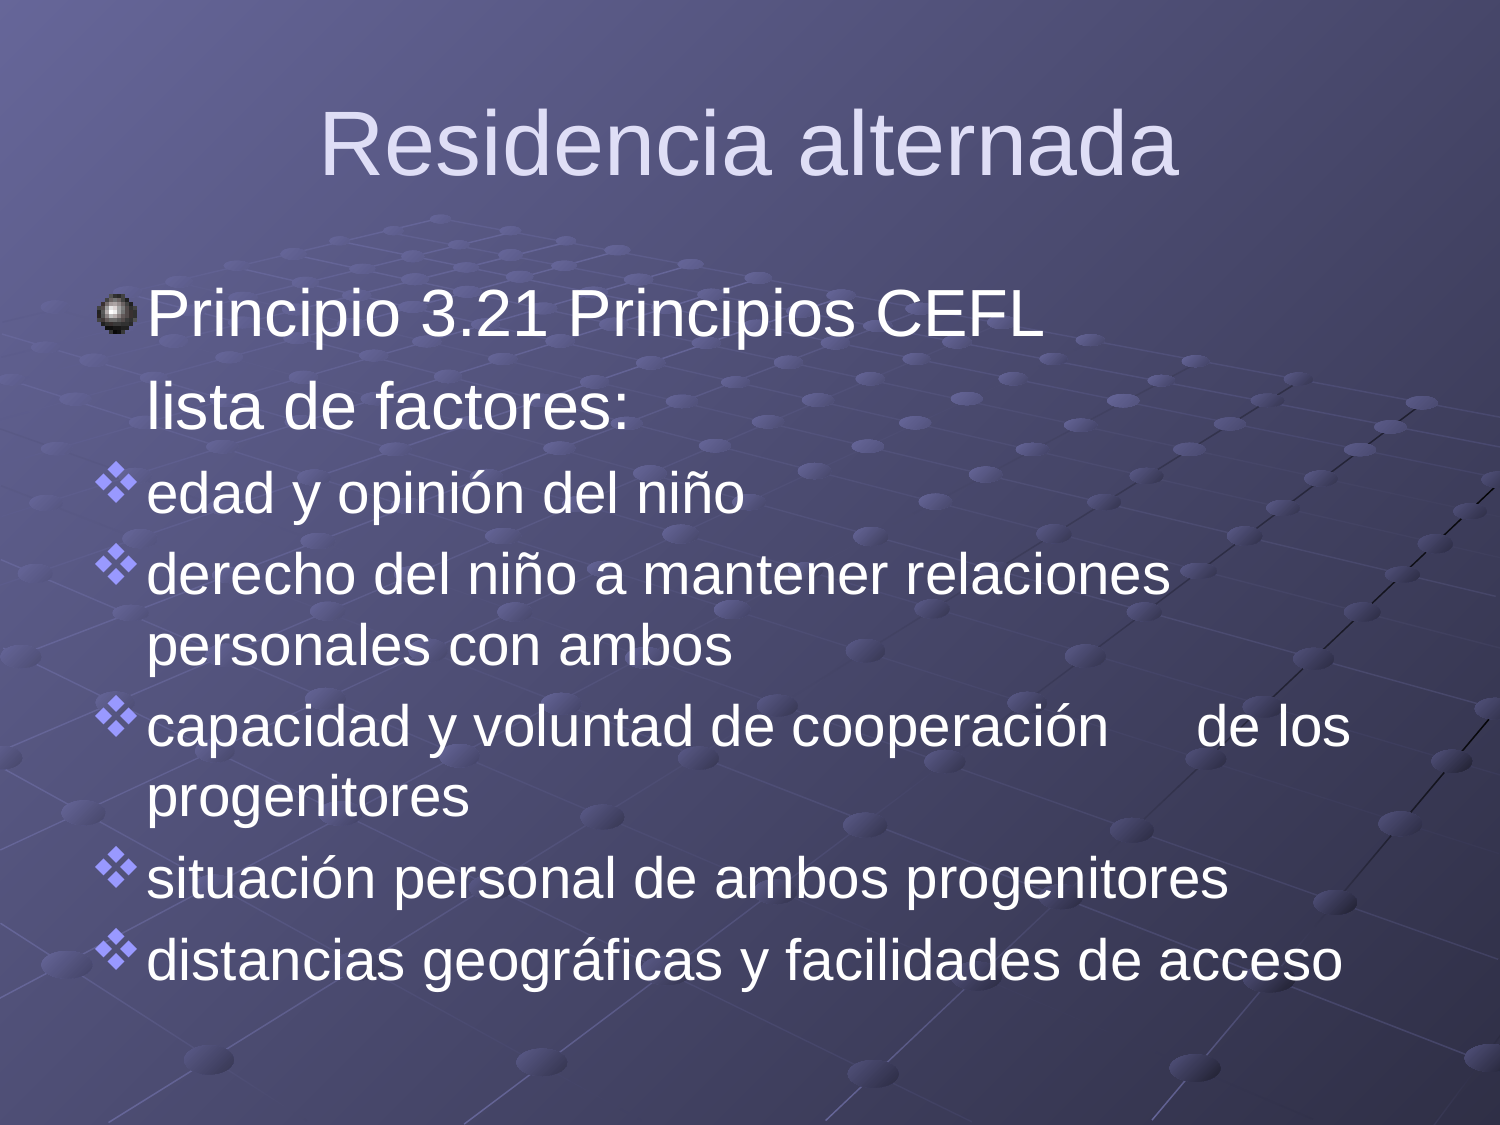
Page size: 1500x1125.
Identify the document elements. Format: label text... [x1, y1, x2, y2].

picture [90, 286, 137, 334]
list Principio 3.21 Principios CEFL lista de factores: edad y opinión del niño derecho del niño a mantener relaciones personales con ambos capacidad y voluntad de cooperación de los progenitores situación personal de ambos progenitores distancias geográficas y facilidades de acceso [74, 262, 1426, 1007]
title Residencia alternada [74, 44, 1426, 233]
